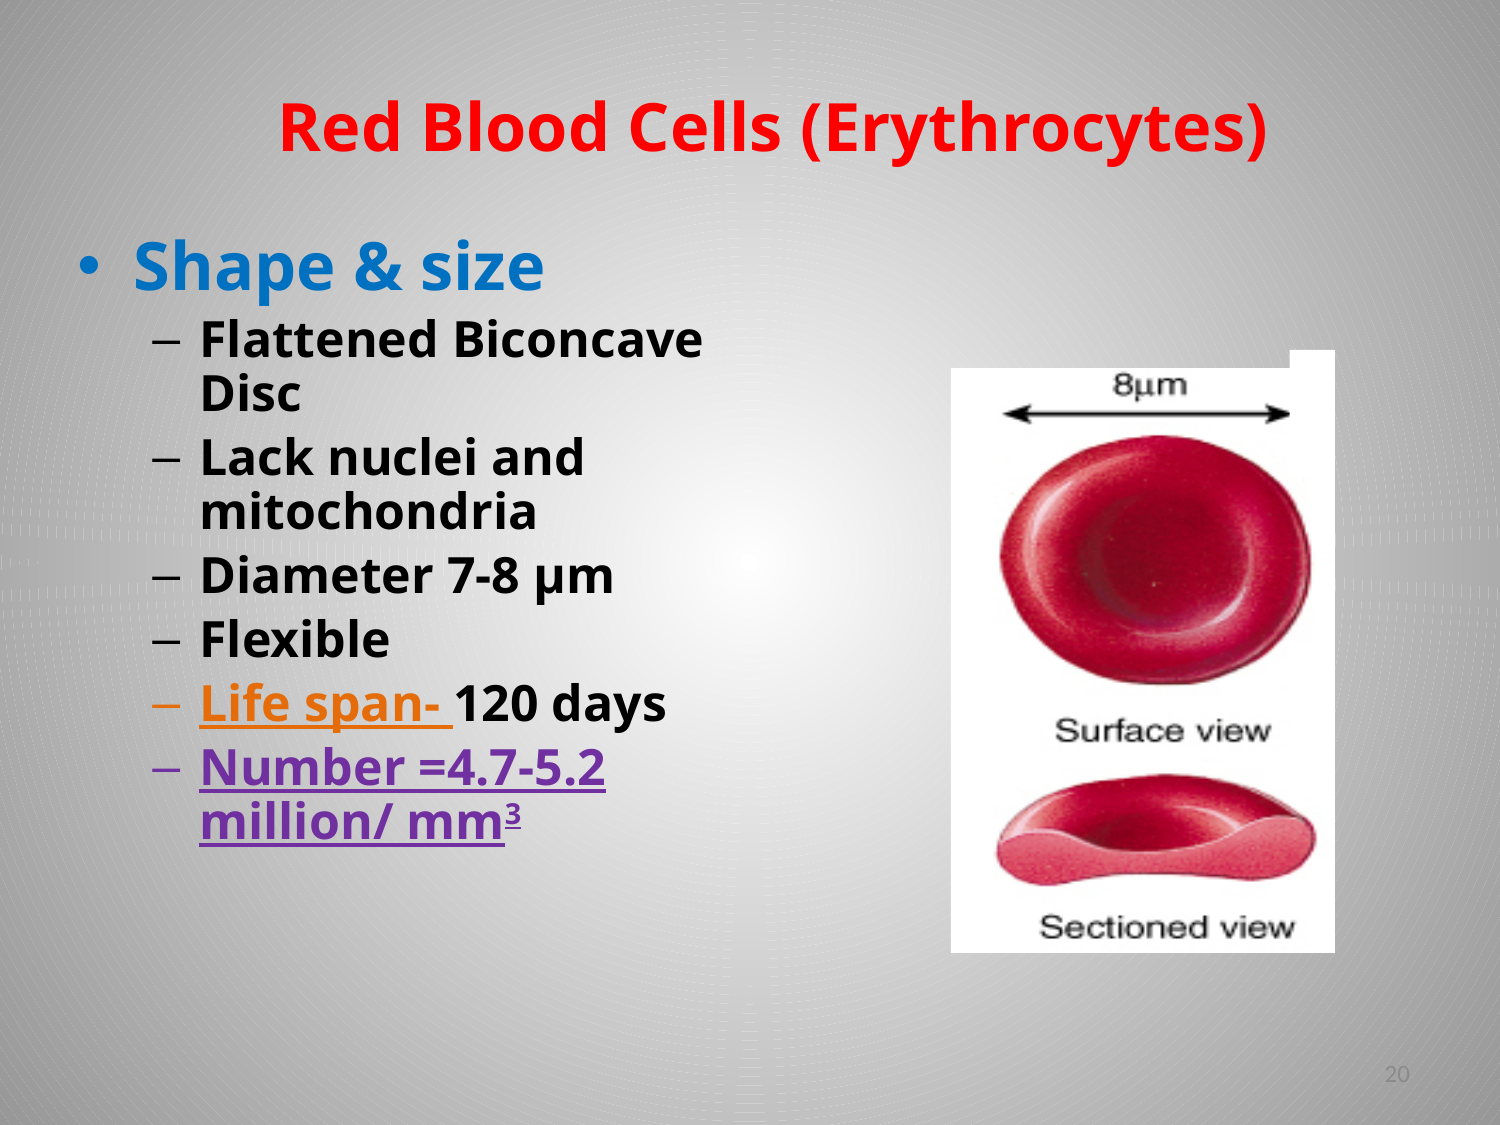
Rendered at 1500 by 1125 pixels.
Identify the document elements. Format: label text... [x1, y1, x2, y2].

list Shape & size Flattened Biconcave Disc Lack nuclei and mitochondria Diameter 7-8 µm Flexible Life span- 120 days Number =4.7-5.2 million/ mm3 [62, 224, 825, 1050]
title Red Blood Cells (Erythrocytes) [135, 30, 1411, 219]
slide_number 20 [1074, 1042, 1425, 1103]
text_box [950, 349, 1336, 953]
